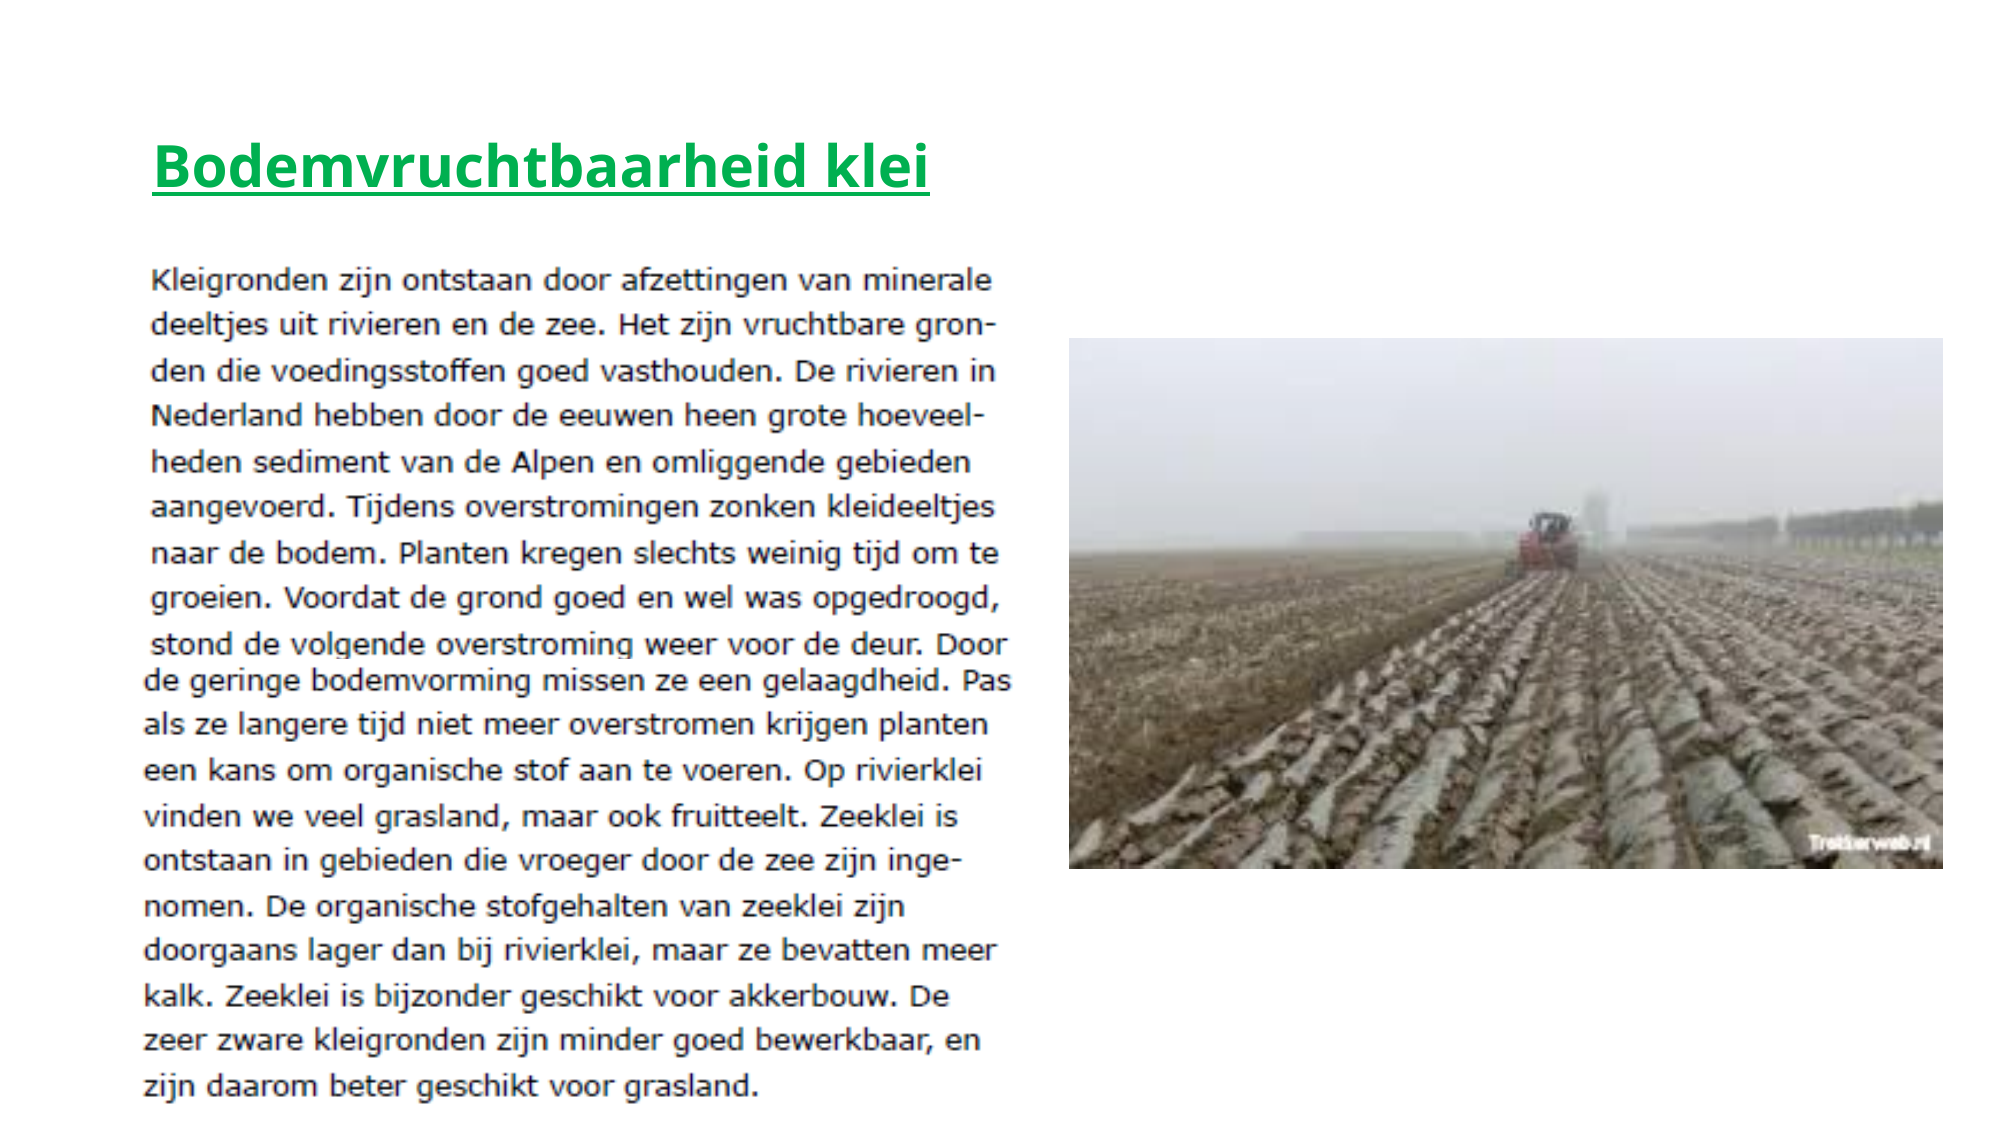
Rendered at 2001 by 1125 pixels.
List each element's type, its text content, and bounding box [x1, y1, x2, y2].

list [137, 256, 1022, 659]
title Bodemvruchtbaarheid klei [137, 59, 1863, 278]
picture [137, 659, 1022, 1113]
picture [1069, 338, 1943, 869]
